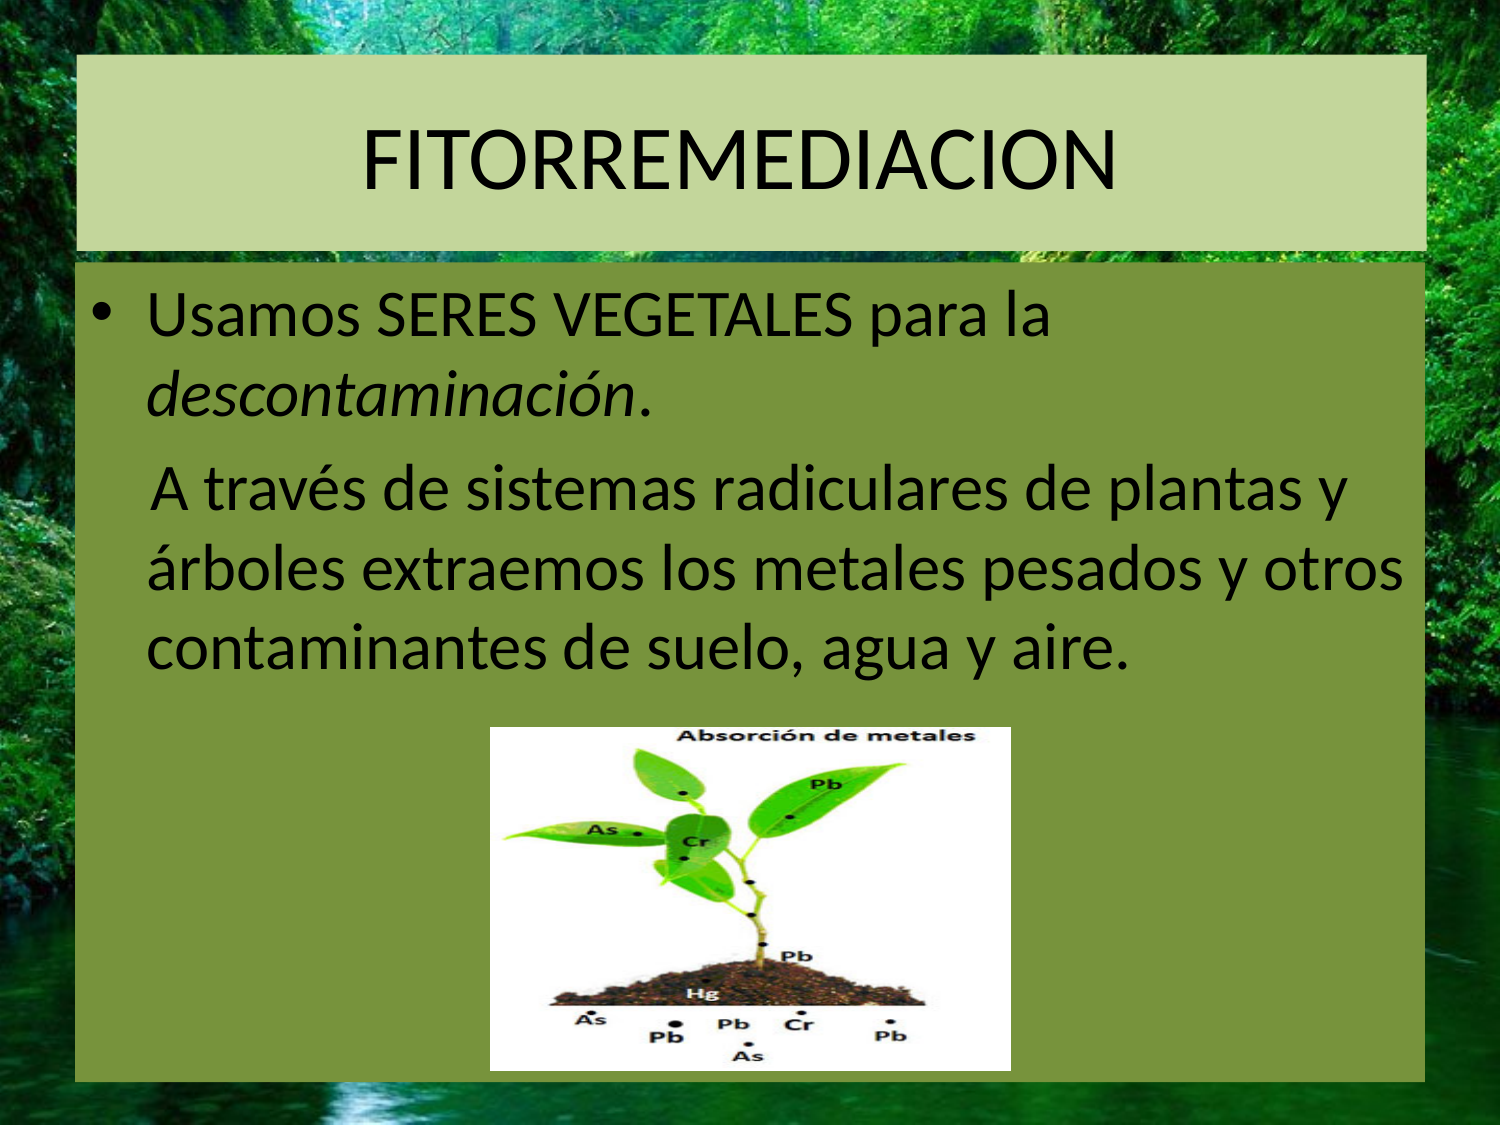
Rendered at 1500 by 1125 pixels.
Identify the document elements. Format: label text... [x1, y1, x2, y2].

list Usamos SERES VEGETALES para la descontaminación. A través de sistemas radiculares de plantas y árboles extraemos los metales pesados y otros contaminantes de suelo, agua y aire. [75, 262, 1425, 1083]
title FITORREMEDIACION [76, 54, 1427, 251]
picture [0, 0, 1500, 1125]
